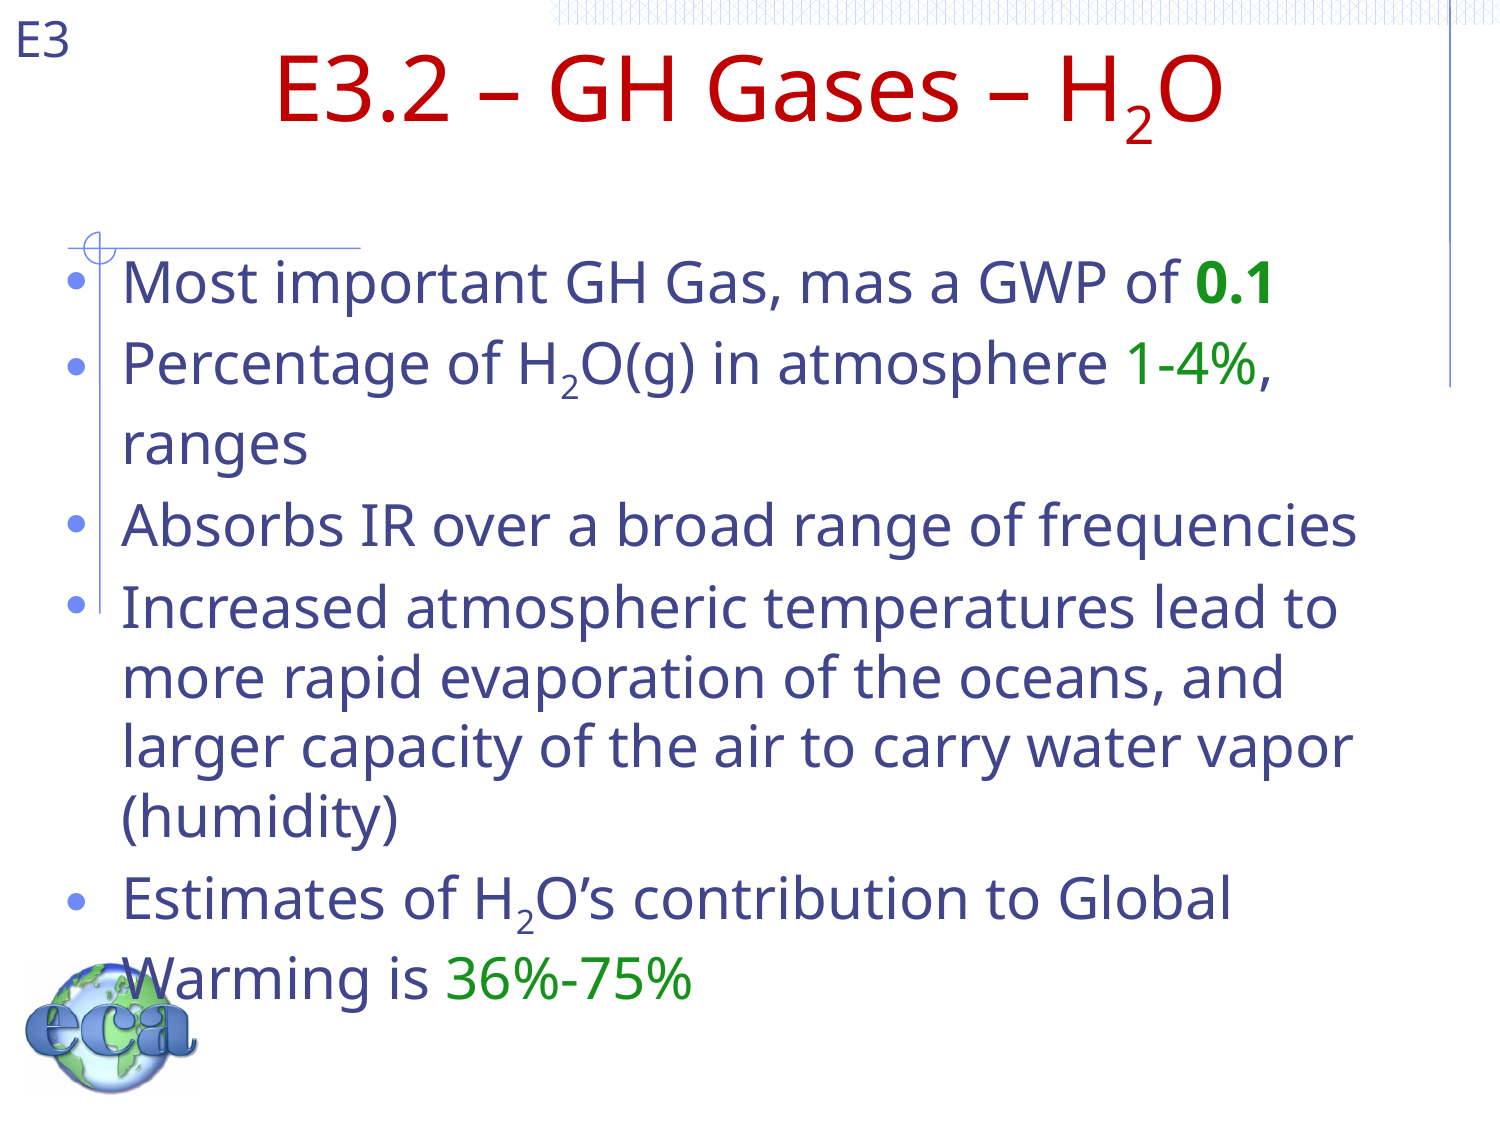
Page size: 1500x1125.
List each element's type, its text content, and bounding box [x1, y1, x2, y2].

list Most important GH Gas, mas a GWP of 0.1 Percentage of H2O(g) in atmosphere 1-4%, ranges Absorbs IR over a broad range of frequencies Increased atmospheric temperatures lead to more rapid evaporation of the oceans, and larger capacity of the air to carry water vapor (humidity) Estimates of H2O’s contribution to Global Warming is 36%-75% [49, 237, 1463, 976]
title E3.2 – GH Gases – H2O [37, 24, 1463, 163]
picture [23, 960, 200, 1096]
